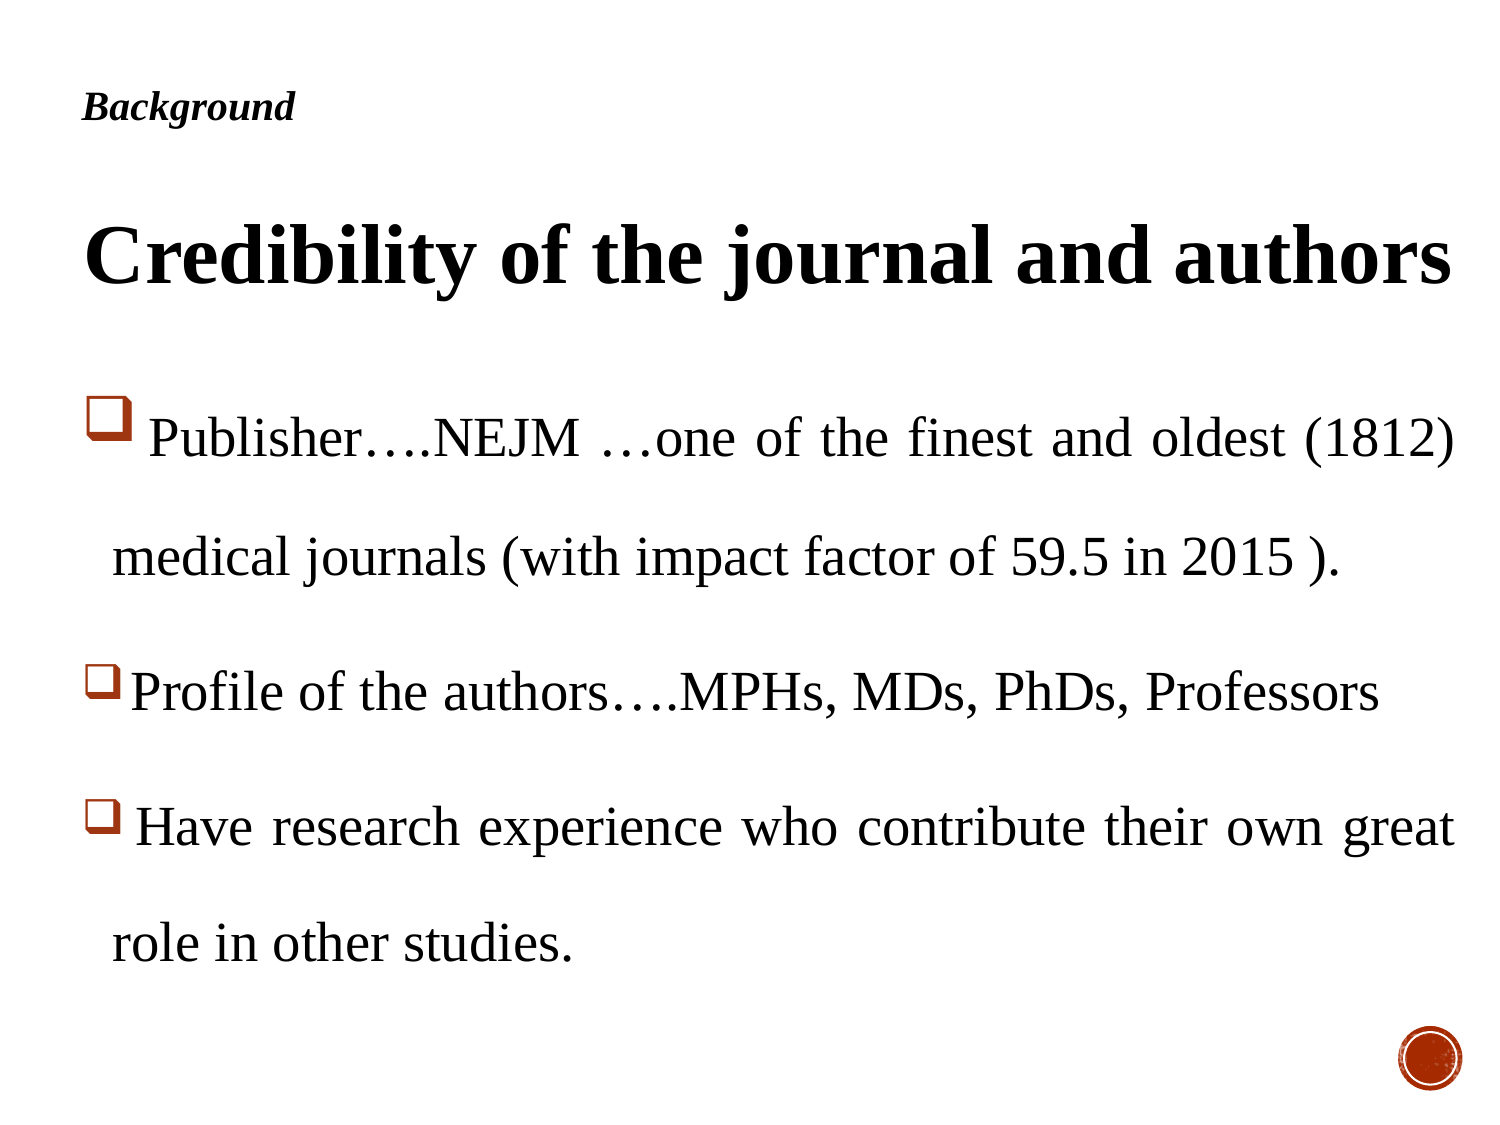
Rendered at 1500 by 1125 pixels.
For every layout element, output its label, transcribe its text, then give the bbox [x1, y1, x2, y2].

title Background [66, 56, 1361, 142]
slide_number [1391, 1028, 1471, 1089]
list Credibility of the journal and authors Publisher….NEJM …one of the finest and oldest (1812) medical journals (with impact factor of 59.5 in 2015 ). Profile of the authors….MPHs, MDs, PhDs, Professors Have research experience who contribute their own great role in other studies. [66, 142, 1471, 1053]
